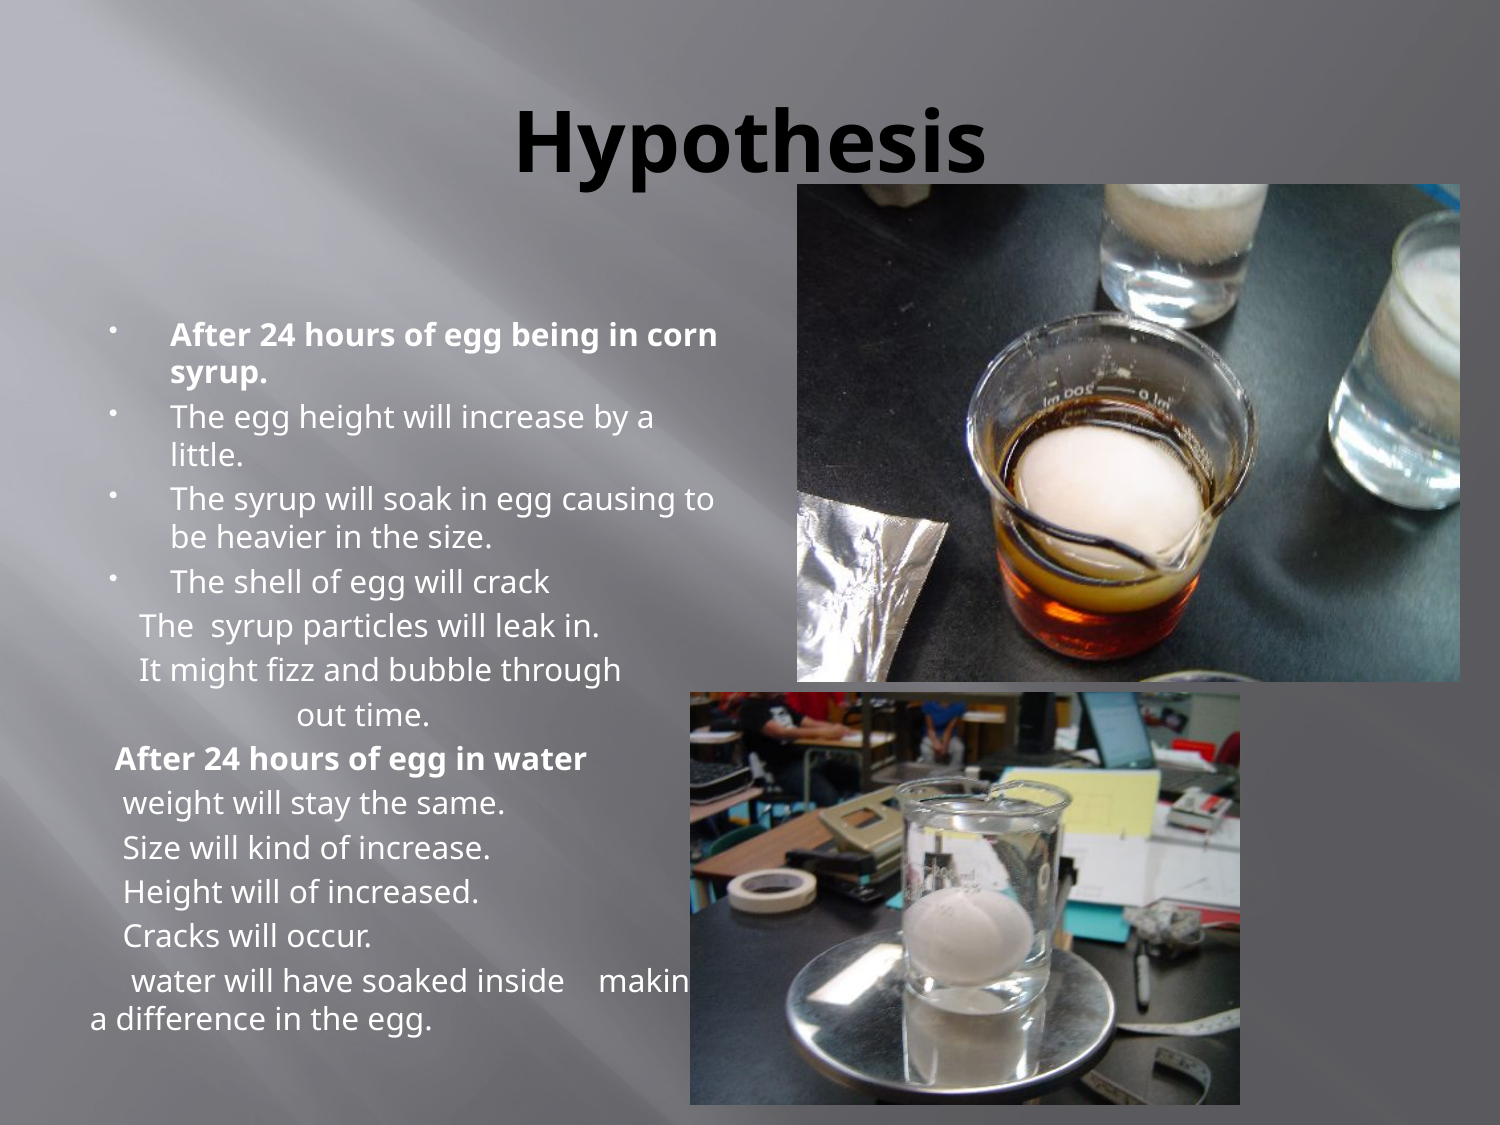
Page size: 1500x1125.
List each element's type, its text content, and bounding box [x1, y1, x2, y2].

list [796, 184, 1460, 682]
picture [690, 692, 1241, 1105]
title Hypothesis [75, 45, 1425, 233]
list After 24 hours of egg being in corn syrup. The egg height will increase by a little. The syrup will soak in egg causing to be heavier in the size. The shell of egg will crack The syrup particles will leak in. It might fizz and bubble through out time. After 24 hours of egg in water weight will stay the same. Size will kind of increase. Height will of increased. Cracks will occur. water will have soaked inside making a difference in the egg. [75, 262, 738, 1094]
